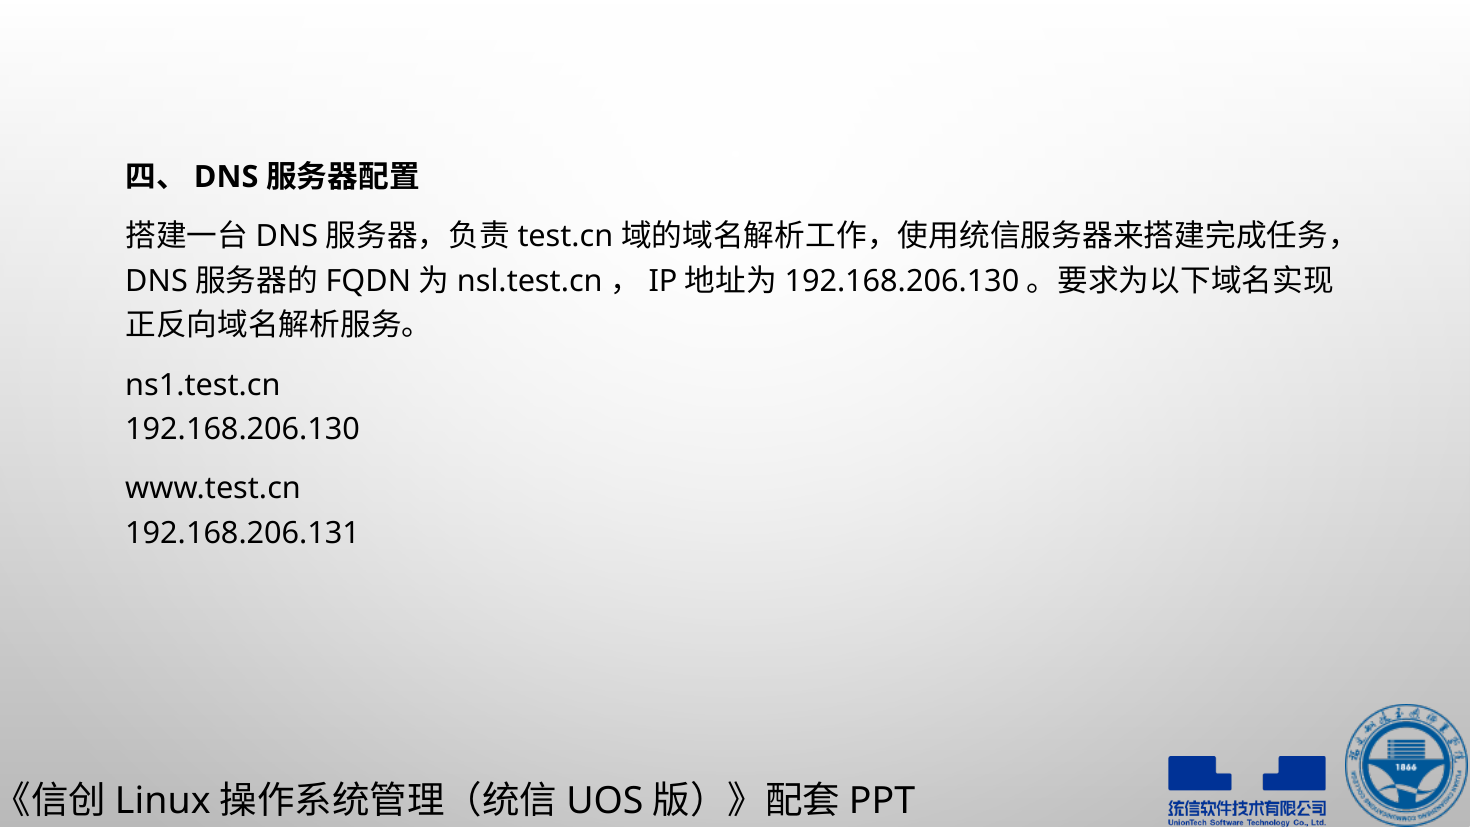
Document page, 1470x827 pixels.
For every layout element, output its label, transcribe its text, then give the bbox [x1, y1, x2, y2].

picture [0, 0, 1470, 827]
list 四、DNS服务器配置 搭建一台DNS服务器，负责test.cn域的域名解析工作，使用统信服务器来搭建完成任务，DNS服务器的FQDN为nsl.test.cn，IP地址为192.168.206.130。要求为以下域名实现正反向域名解析服务。 ns1.test.cn 192.168.206.130 www.test.cn 192.168.206.131 [110, 141, 1360, 699]
